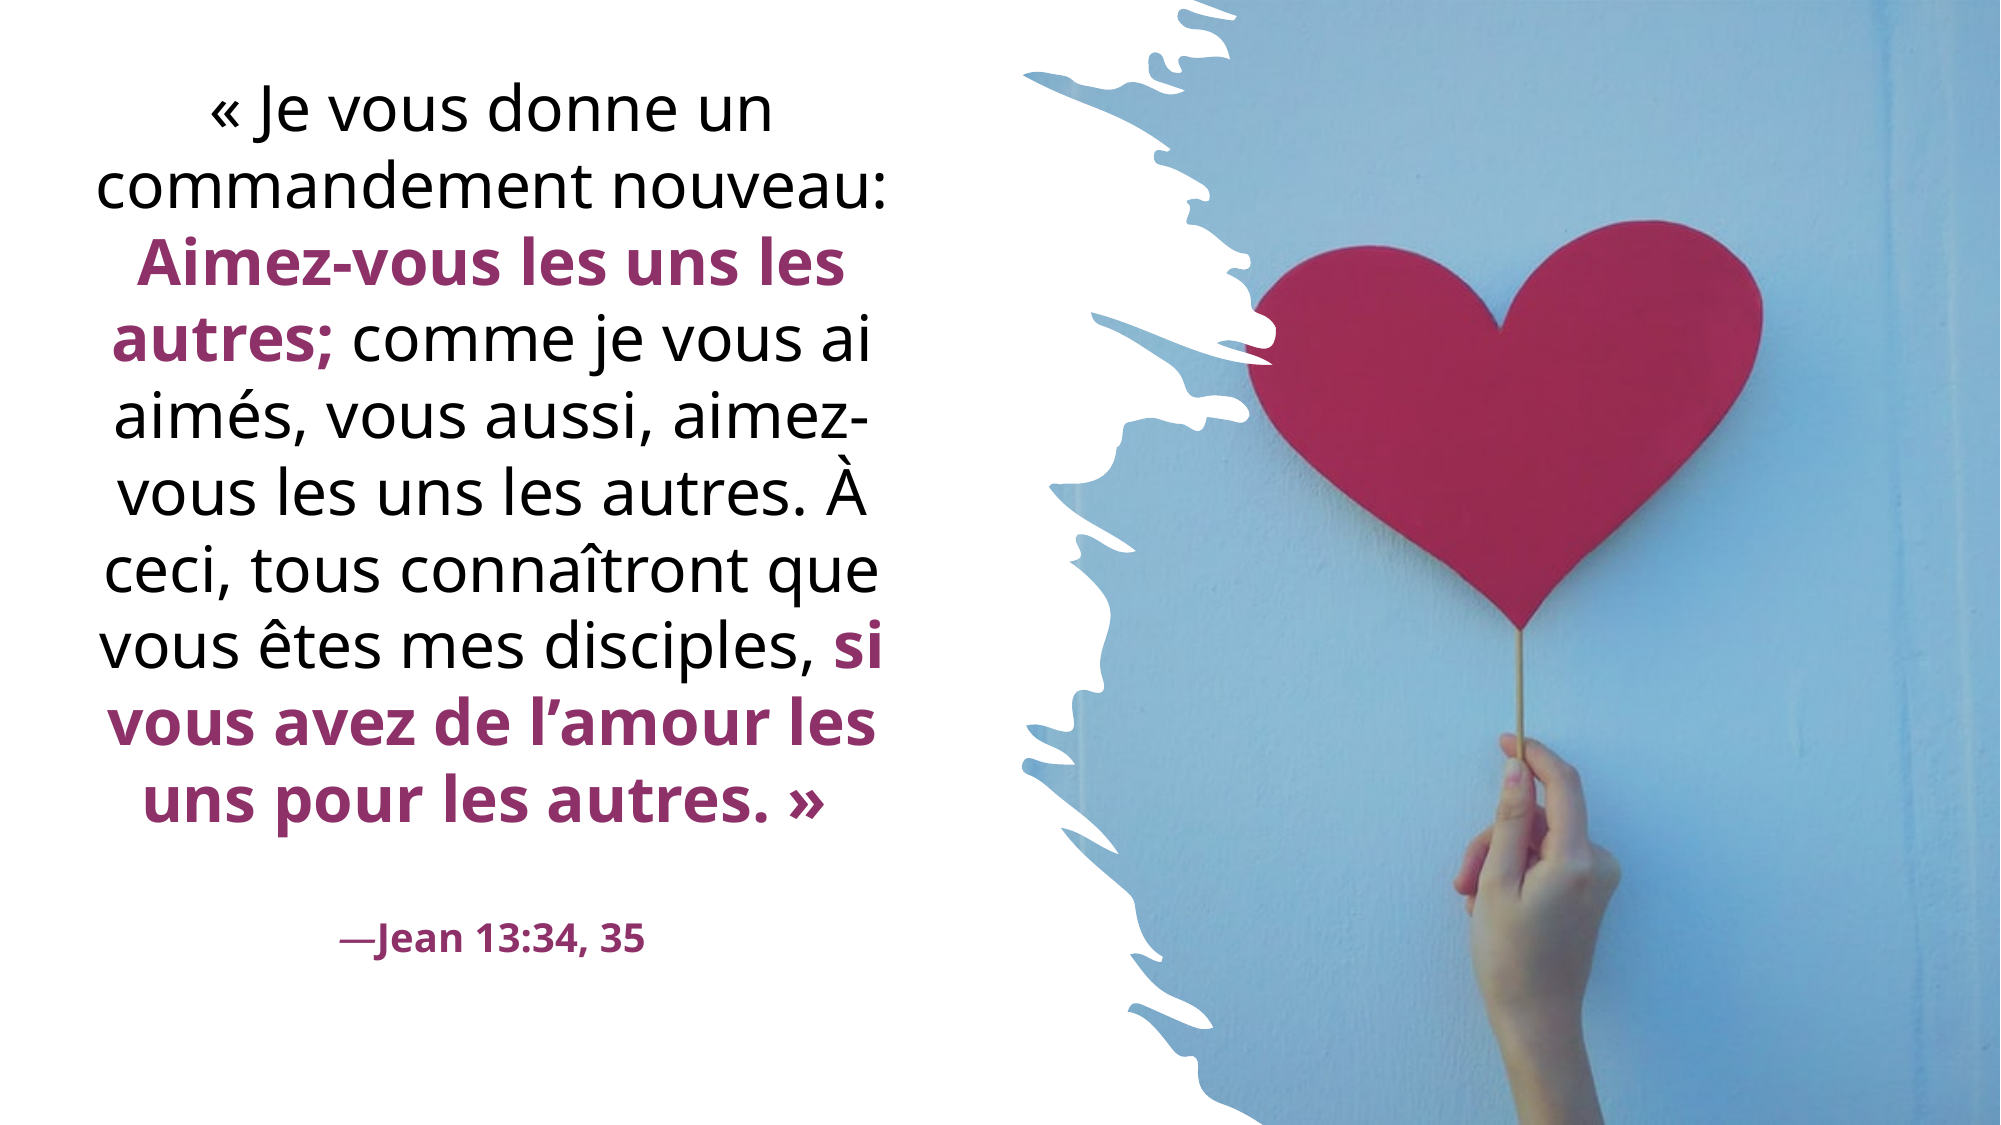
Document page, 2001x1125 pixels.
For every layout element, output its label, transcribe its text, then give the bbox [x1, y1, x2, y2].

picture [1021, 0, 2000, 1125]
text_box [0, 0, 1021, 1125]
title « Je vous donne un commandement nouveau: Aimez-vous les uns les autres; comme je vous ai aimés, vous aussi, aimez-vous les uns les autres. À ceci, tous connaîtront que vous êtes mes disciples, si vous avez de l’amour les uns pour les autres. » —Jean 13:34, 35 [59, 51, 926, 1045]
